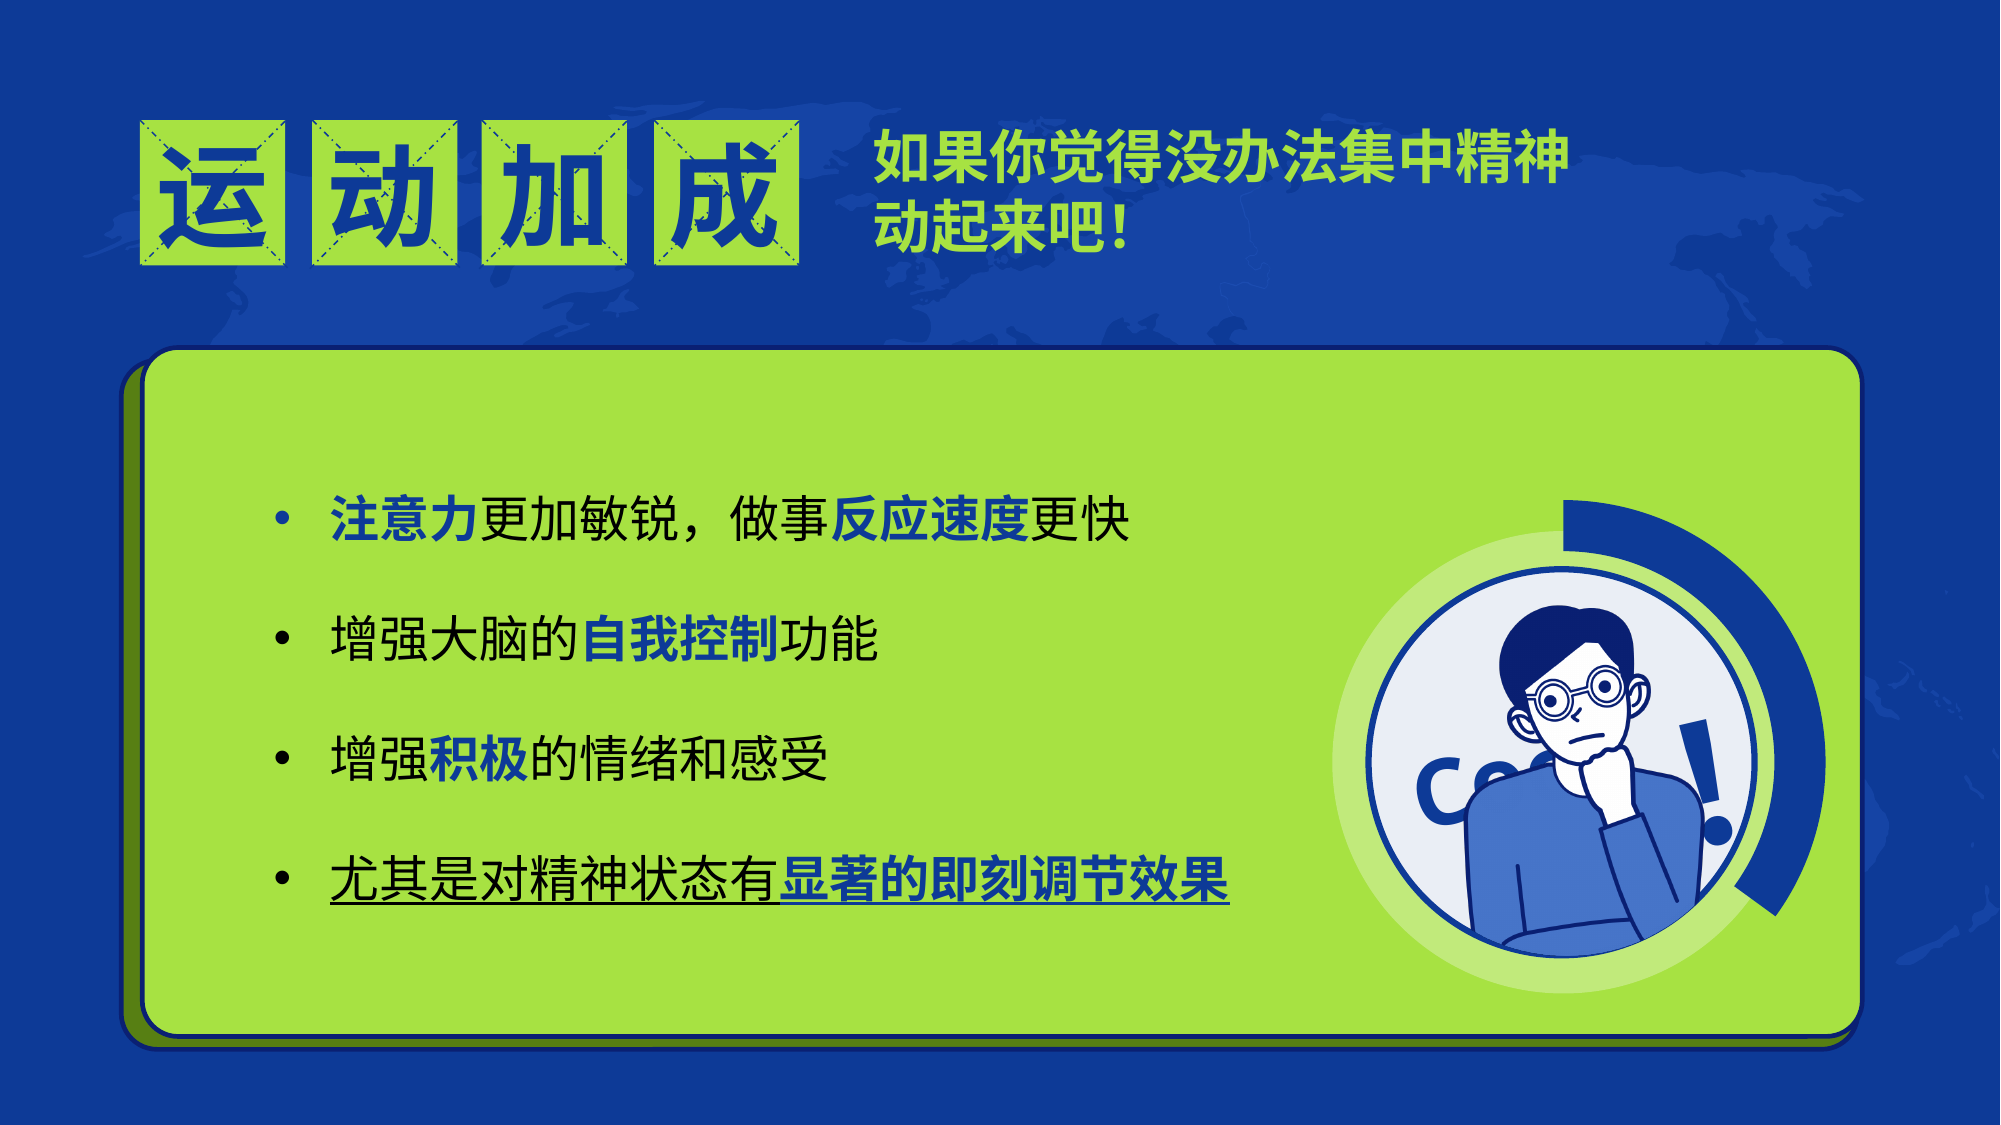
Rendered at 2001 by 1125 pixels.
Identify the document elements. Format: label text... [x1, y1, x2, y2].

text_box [136, 121, 286, 270]
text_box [308, 121, 458, 270]
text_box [650, 121, 800, 270]
text_box 如果你觉得没办法集中精神 动起来吧！ [858, 112, 2000, 268]
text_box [1301, 500, 1847, 1025]
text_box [654, 120, 803, 269]
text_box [139, 120, 289, 269]
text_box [481, 120, 631, 269]
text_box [312, 120, 462, 269]
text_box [478, 121, 627, 270]
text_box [121, 347, 1863, 1050]
